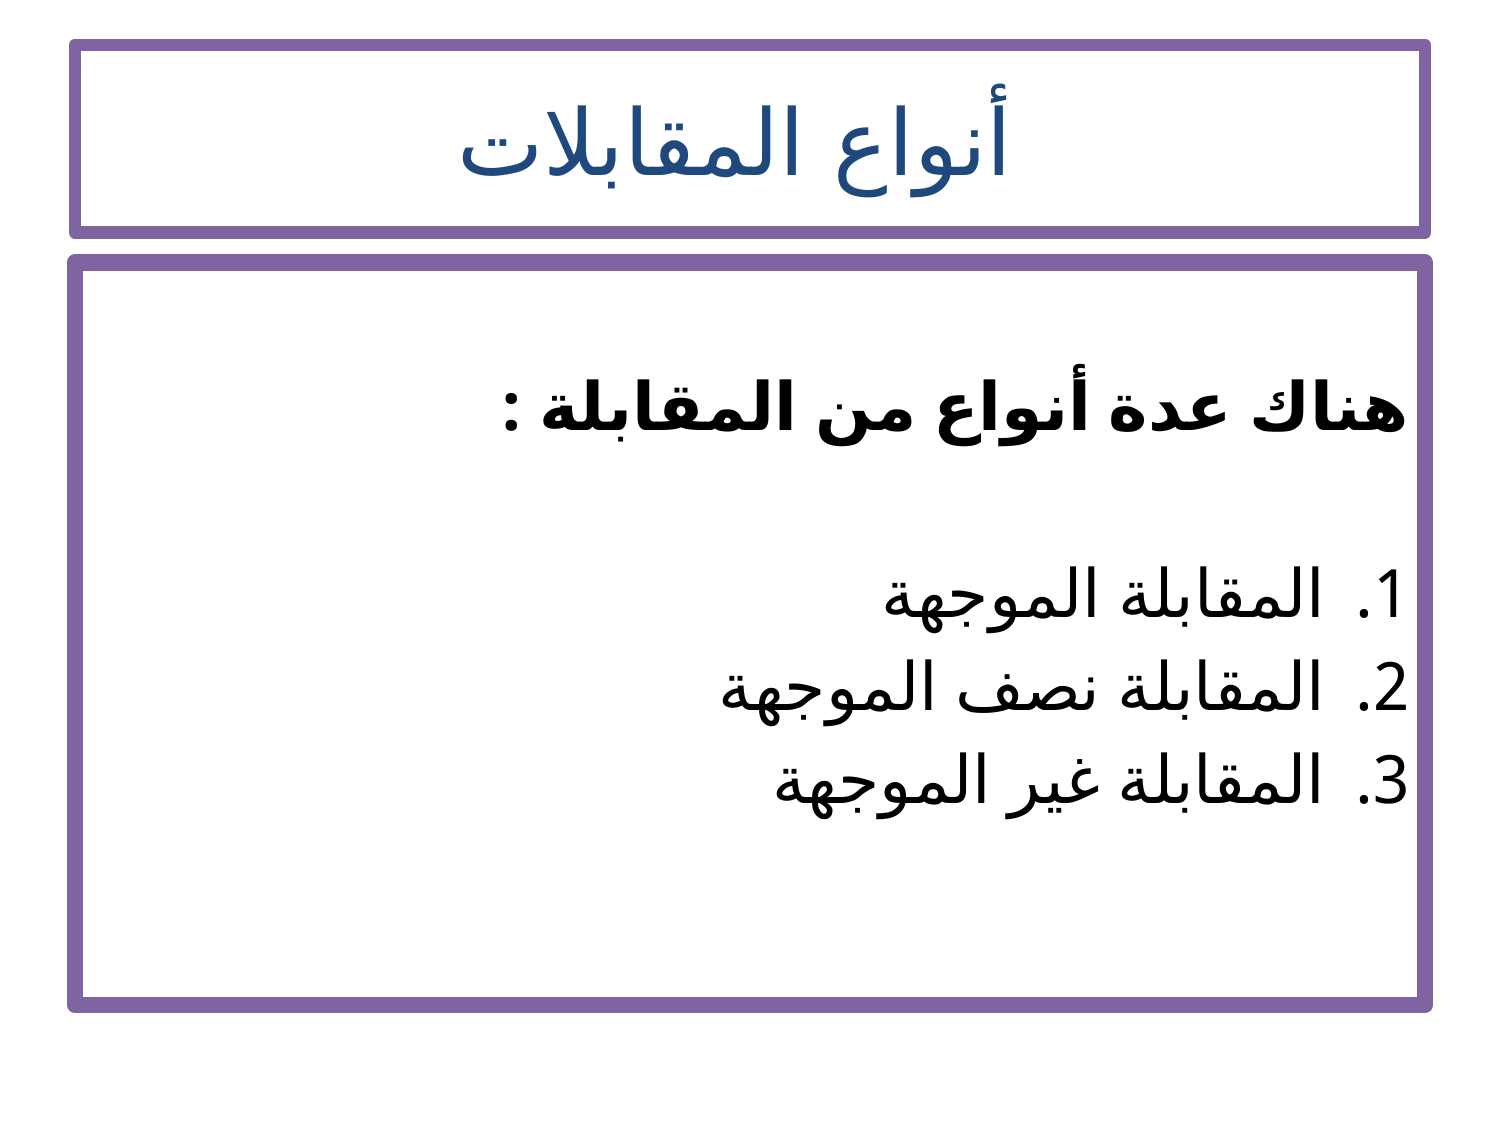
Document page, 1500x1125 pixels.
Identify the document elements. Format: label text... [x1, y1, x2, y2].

list هناك عدة أنواع من المقابلة : المقابلة الموجهة المقابلة نصف الموجهة المقابلة غير الموجهة [75, 262, 1425, 1005]
title أنواع المقابلات [75, 45, 1425, 233]
